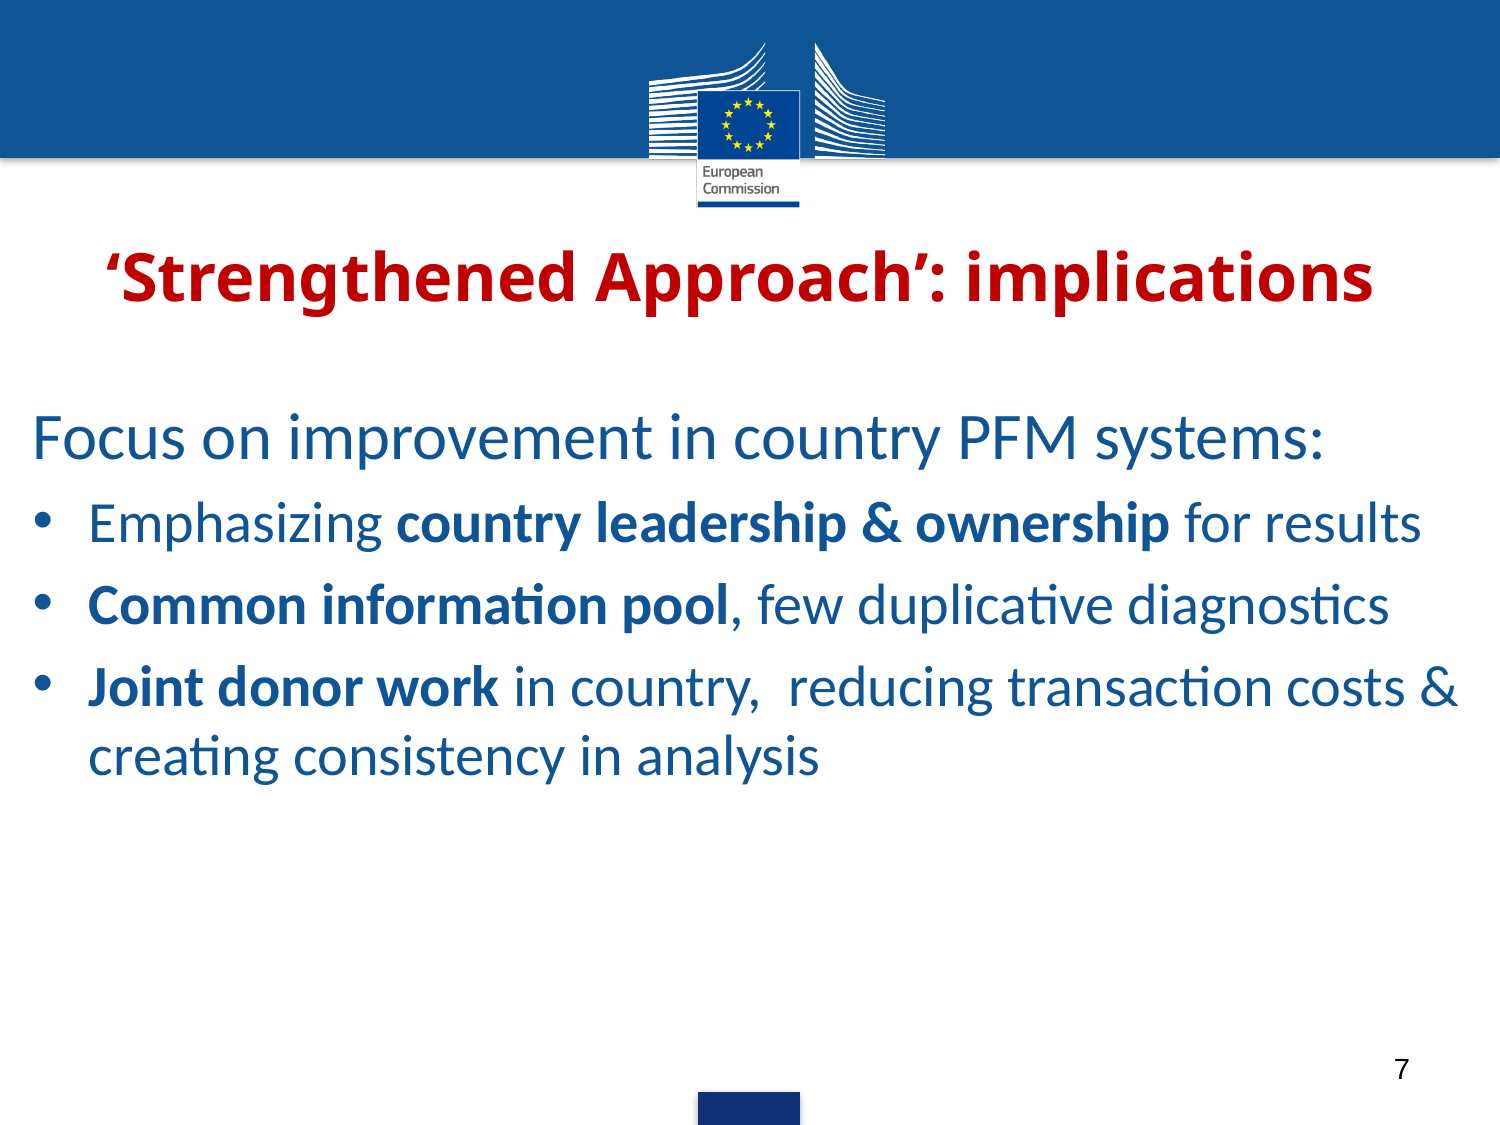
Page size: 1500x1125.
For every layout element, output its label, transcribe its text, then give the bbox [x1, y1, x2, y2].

title ‘Strengthened Approach’: implications [0, 184, 1500, 366]
slide_number 7 [1074, 1042, 1426, 1103]
picture [649, 42, 885, 184]
list Focus on improvement in country PFM systems: Emphasizing country leadership & ownership for results Common information pool, few duplicative diagnostics Joint donor work in country, reducing transaction costs & creating consistency in analysis [17, 385, 1500, 1024]
